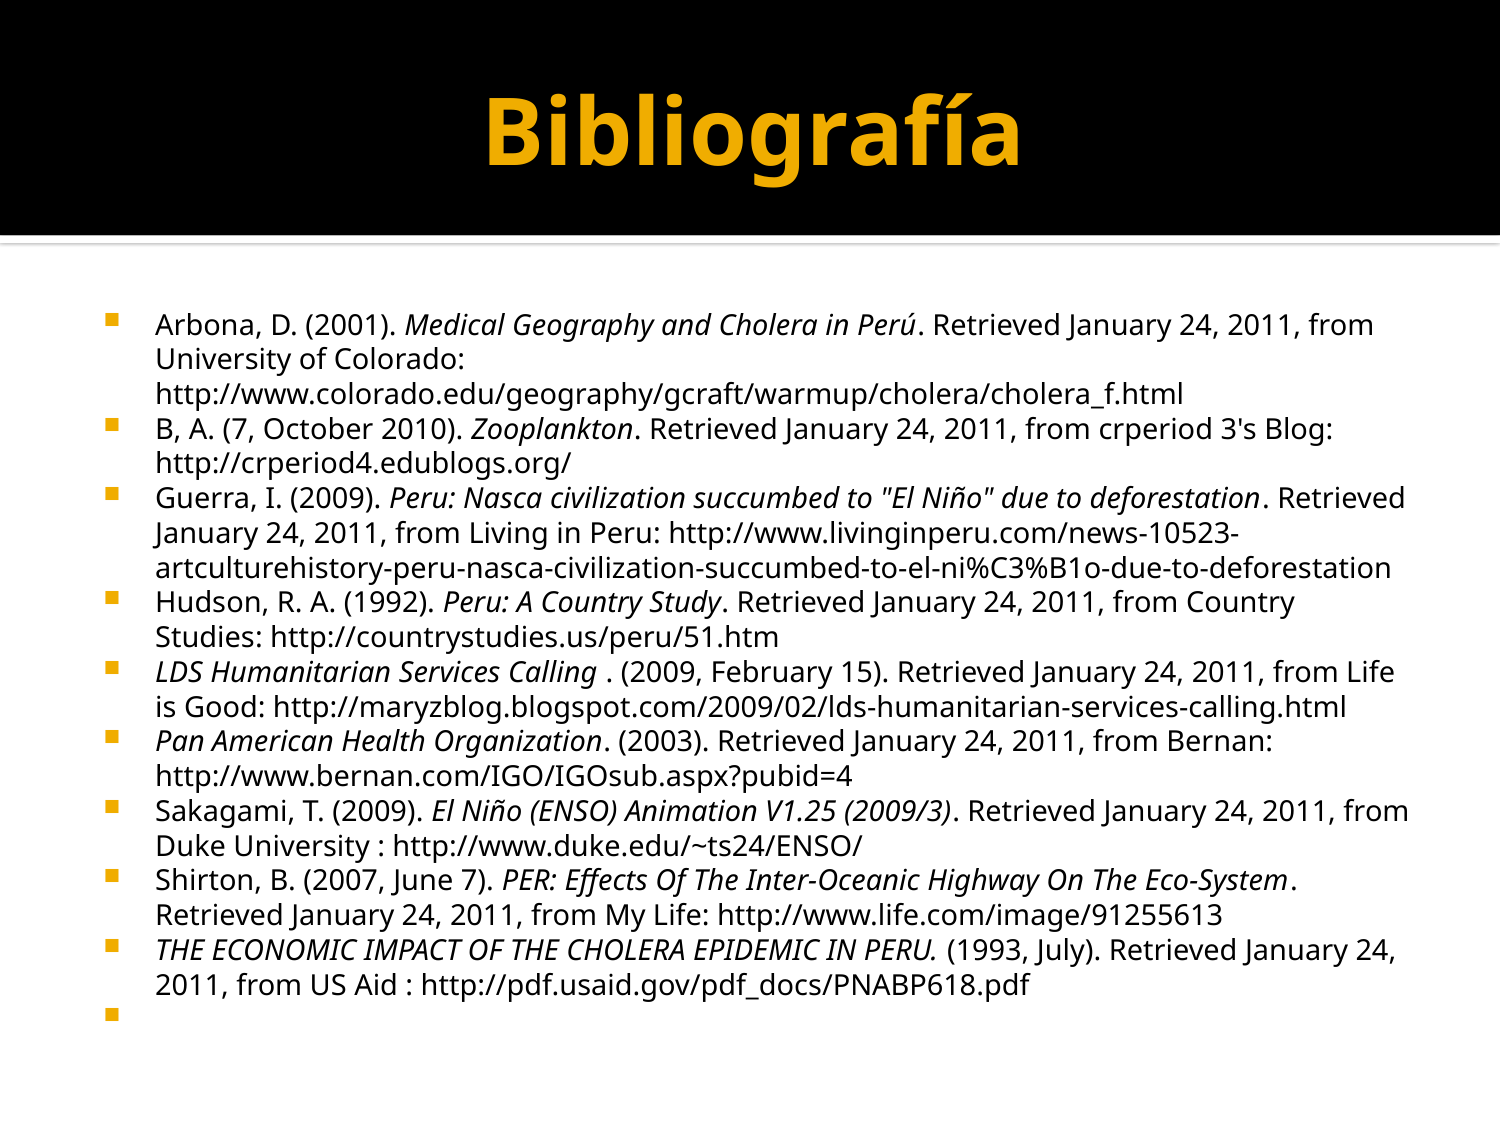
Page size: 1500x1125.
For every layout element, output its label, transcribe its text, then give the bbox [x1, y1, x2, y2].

title Bibliografía [75, 25, 1425, 231]
list Arbona, D. (2001). Medical Geography and Cholera in Perú. Retrieved January 24, 2011, from University of Colorado: http://www.colorado.edu/geography/gcraft/warmup/cholera/cholera_f.html B, A. (7, October 2010). Zooplankton. Retrieved January 24, 2011, from crperiod 3's Blog: http://crperiod4.edublogs.org/ Guerra, I. (2009). Peru: Nasca civilization succumbed to "El Niño" due to deforestation. Retrieved January 24, 2011, from Living in Peru: http://www.livinginperu.com/news-10523-artculturehistory-peru-nasca-civilization-succumbed-to-el-ni%C3%B1o-due-to-deforestation Hudson, R. A. (1992). Peru: A Country Study. Retrieved January 24, 2011, from Country Studies: http://countrystudies.us/peru/51.htm LDS Humanitarian Services Calling . (2009, February 15). Retrieved January 24, 2011, from Life is Good: http://maryzblog.blogspot.com/2009/02/lds-humanitarian-services-calling.html Pan American Health Organization. (2003). Retrieved January 24, 2011, from Bernan: http://www.bernan.com/IGO/IGOsub.aspx?pubid=4 Sakagami, T. (2009). El Niño (ENSO) Animation V1.25 (2009/3). Retrieved January 24, 2011, from Duke University : http://www.duke.edu/~ts24/ENSO/ Shirton, B. (2007, June 7). PER: Effects Of The Inter-Oceanic Highway On The Eco-System. Retrieved January 24, 2011, from My Life: http://www.life.com/image/91255613 THE ECONOMIC IMPACT OF THE CHOLERA EPIDEMIC IN PERU. (1993, July). Retrieved January 24, 2011, from US Aid : http://pdf.usaid.gov/pdf_docs/PNABP618.pdf [75, 291, 1425, 1050]
